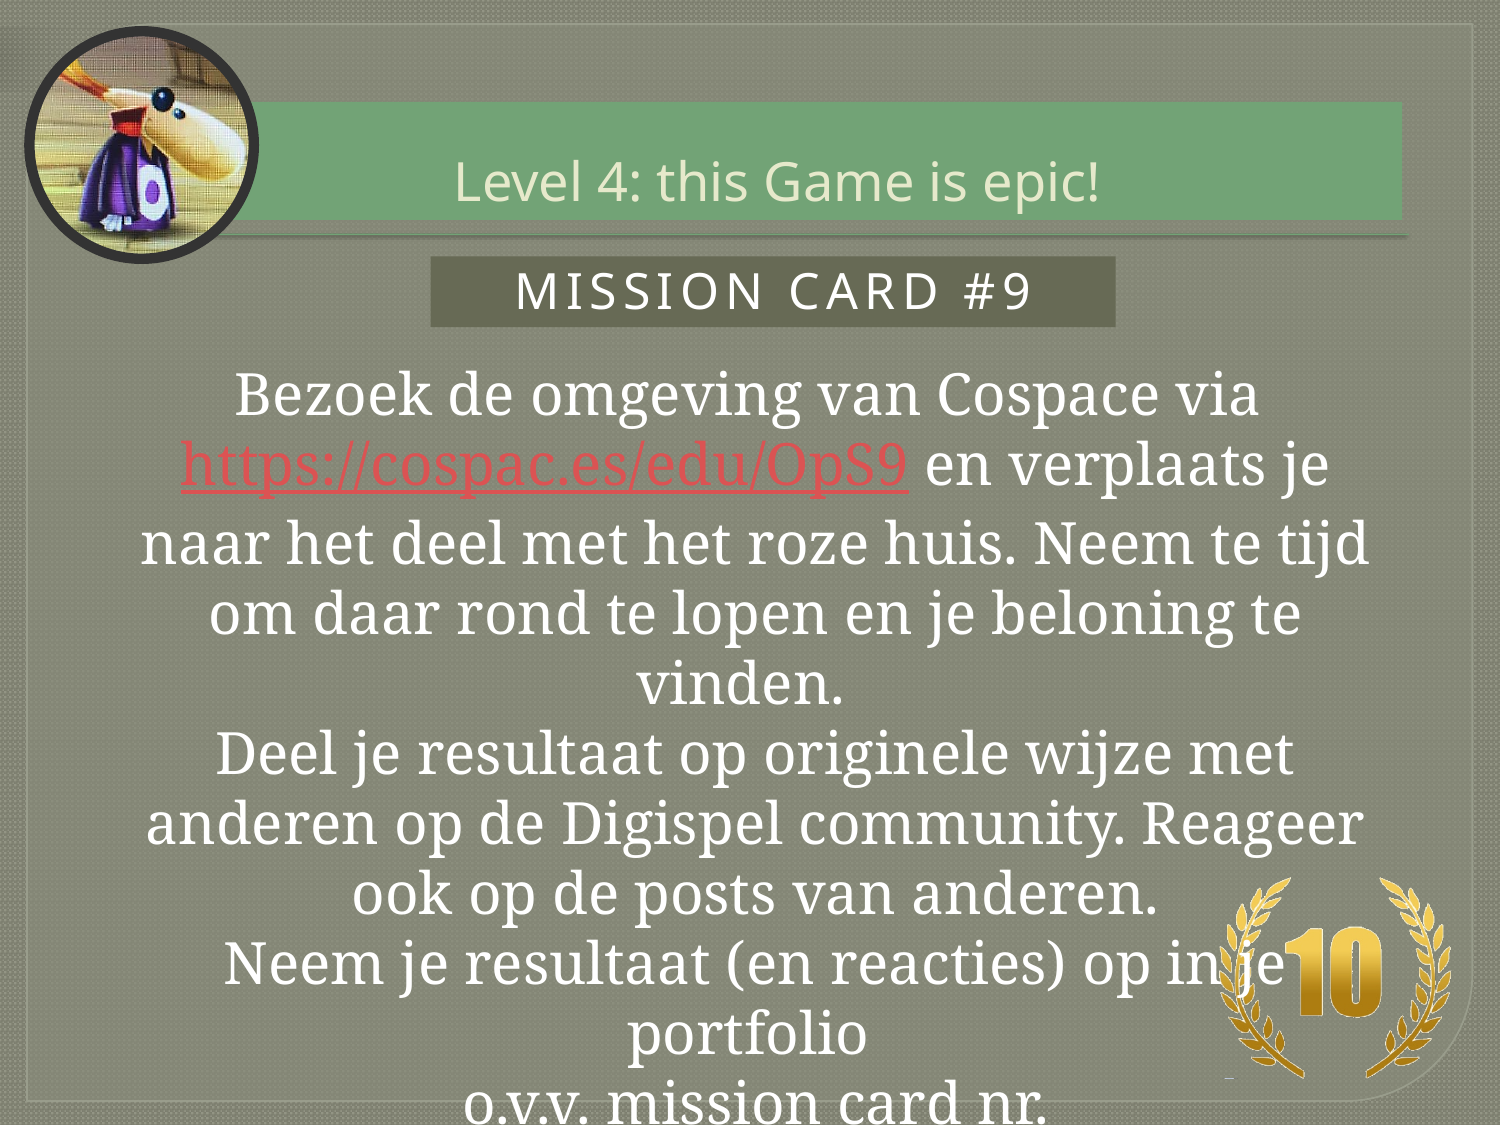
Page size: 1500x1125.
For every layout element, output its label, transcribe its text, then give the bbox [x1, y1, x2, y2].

picture [1216, 869, 1453, 1079]
text_box Bezoek de omgeving van Cospace via https://cospac.es/edu/OpS9 en verplaats je naar het deel met het roze huis. Neem te tijd om daar rond te lopen en je beloning te vinden. Deel je resultaat op originele wijze met anderen op de Digispel community. Reageer ook op de posts van anderen. Neem je resultaat (en reacties) op in je portfolio o.v.v. mission card nr. [112, 349, 1400, 1125]
title Level 4: this Game is epic! [260, 101, 1403, 220]
text_box Mission card #9 [430, 256, 1116, 328]
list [29, 31, 255, 260]
